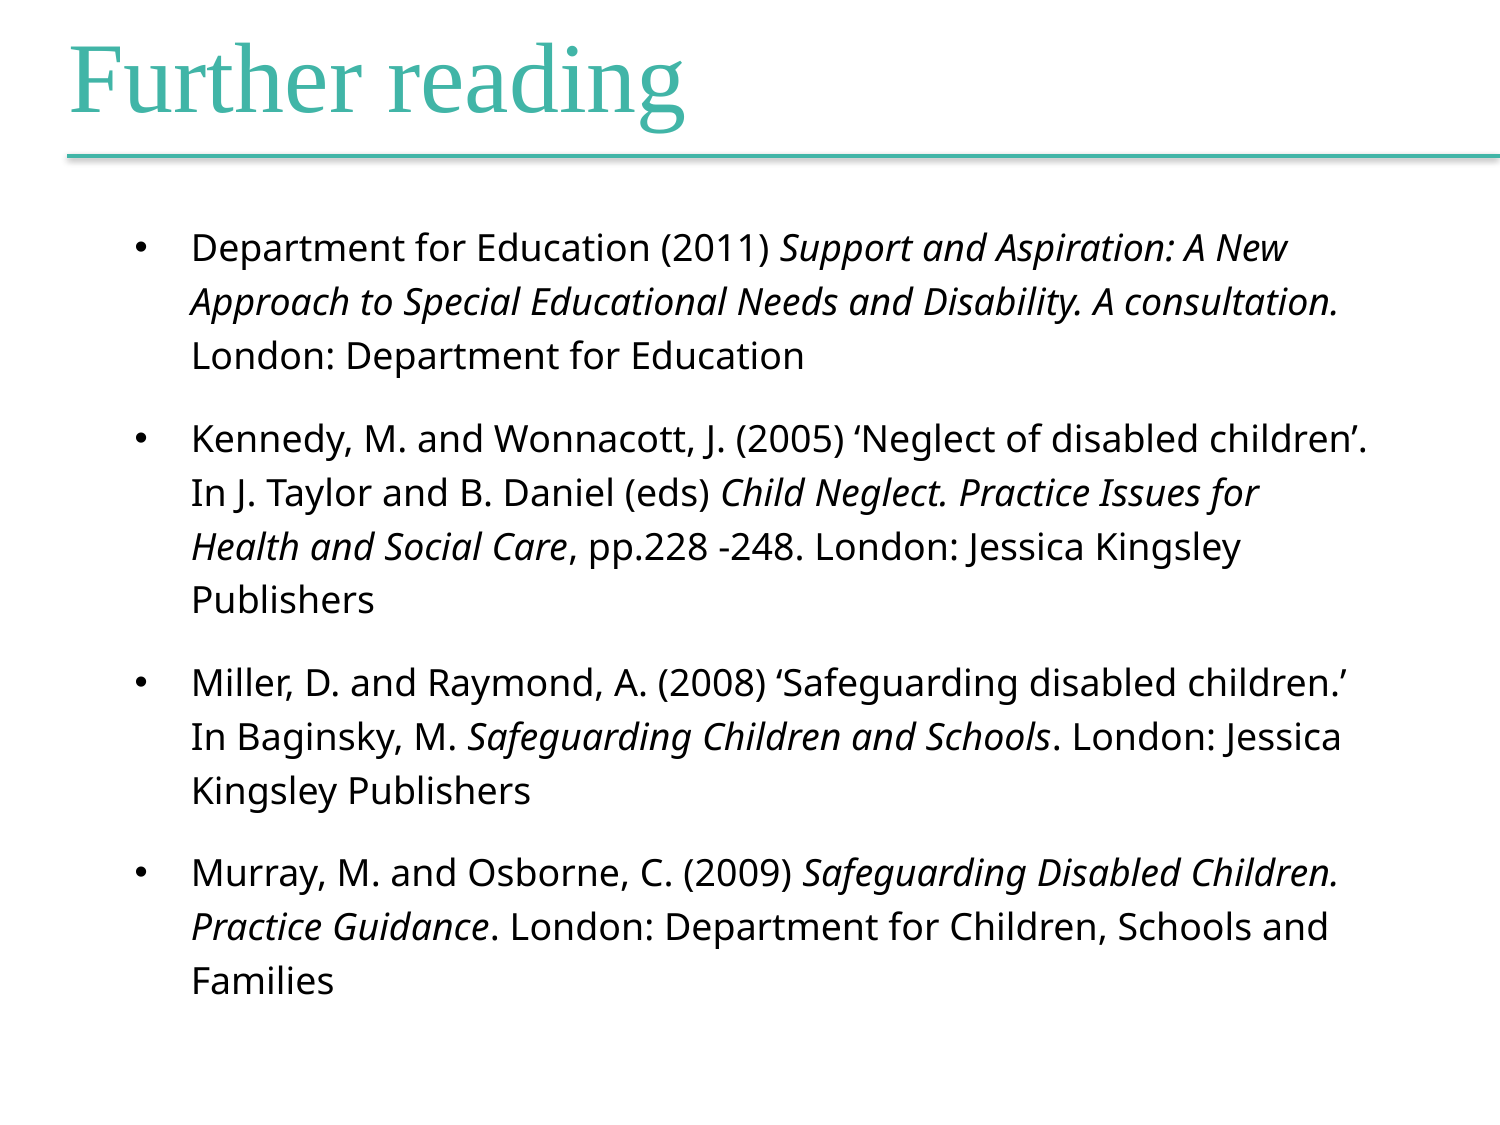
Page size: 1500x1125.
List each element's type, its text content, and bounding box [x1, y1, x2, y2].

text_box Further reading [53, 0, 1457, 228]
list Department for Education (2011) Support and Aspiration: A New Approach to Special Educational Needs and Disability. A consultation. London: Department for Education Kennedy, M. and Wonnacott, J. (2005) ‘Neglect of disabled children’. In J. Taylor and B. Daniel (eds) Child Neglect. Practice Issues for Health and Social Care, pp.228 -248. London: Jessica Kingsley Publishers Miller, D. and Raymond, A. (2008) ‘Safeguarding disabled children.’ In Baginsky, M. Safeguarding Children and Schools. London: Jessica Kingsley Publishers Murray, M. and Osborne, C. (2009) Safeguarding Disabled Children. Practice Guidance. London: Department for Children, Schools and Families [119, 228, 1386, 946]
